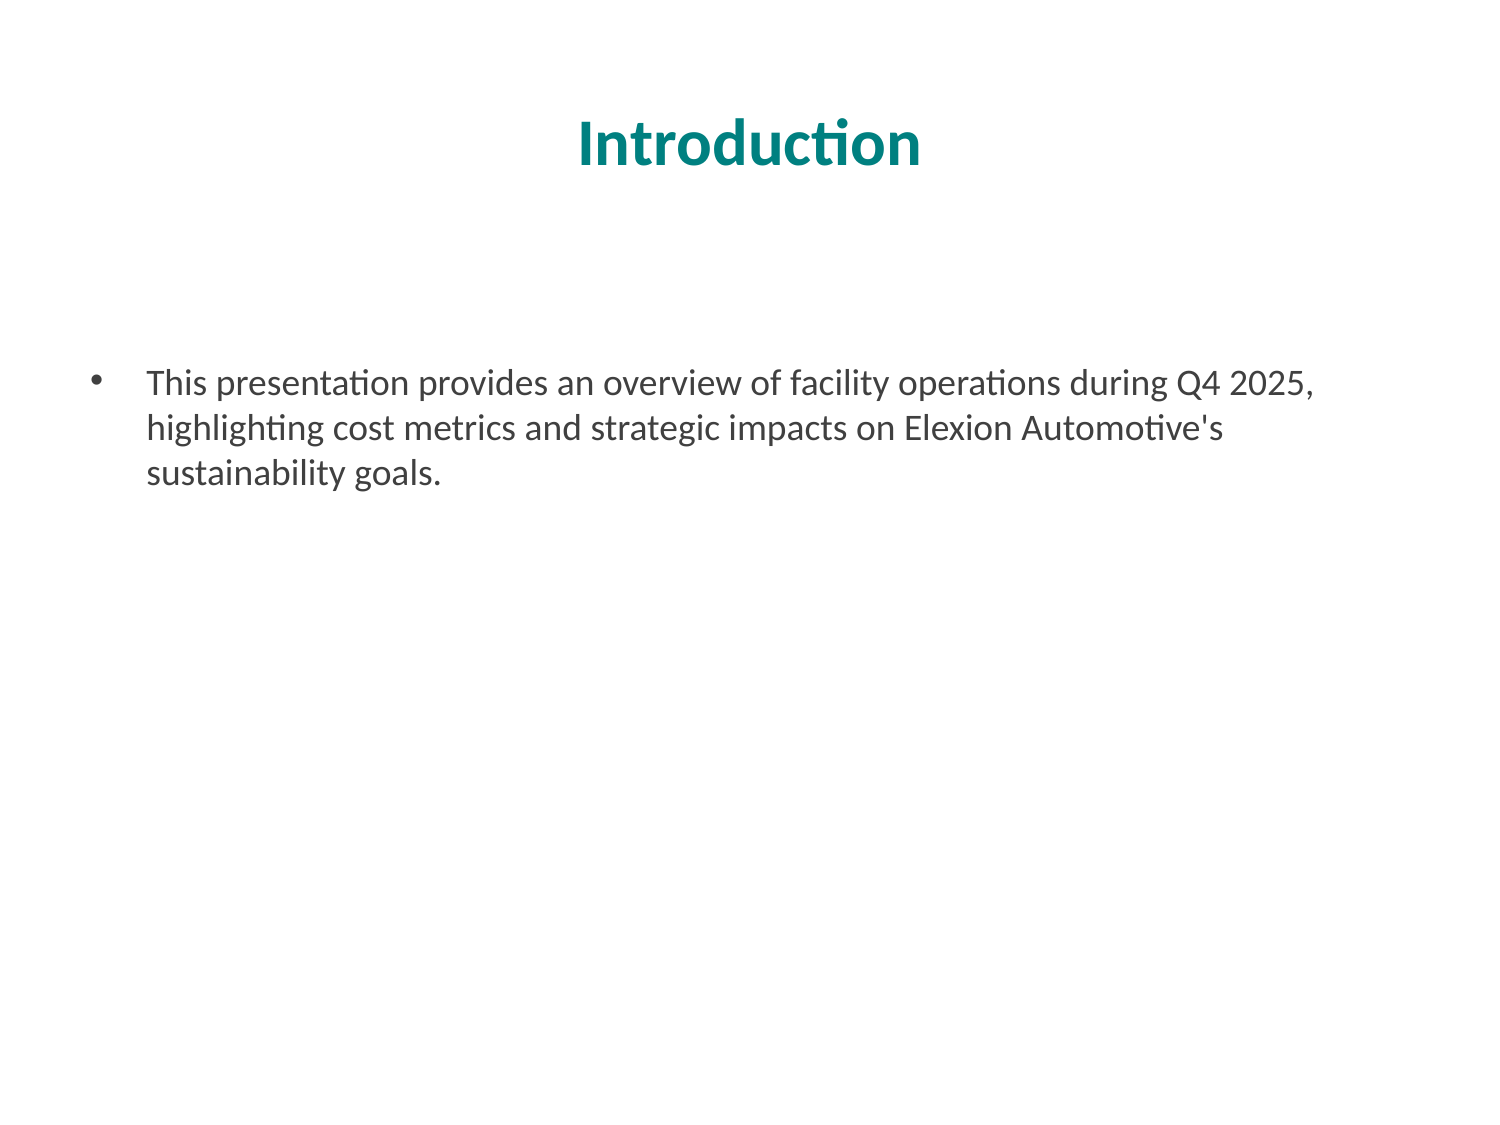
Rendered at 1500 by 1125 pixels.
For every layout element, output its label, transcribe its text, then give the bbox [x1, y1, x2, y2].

title Introduction [75, 45, 1425, 233]
list This presentation provides an overview of facility operations during Q4 2025, highlighting cost metrics and strategic impacts on Elexion Automotive's sustainability goals. [75, 262, 1425, 1005]
